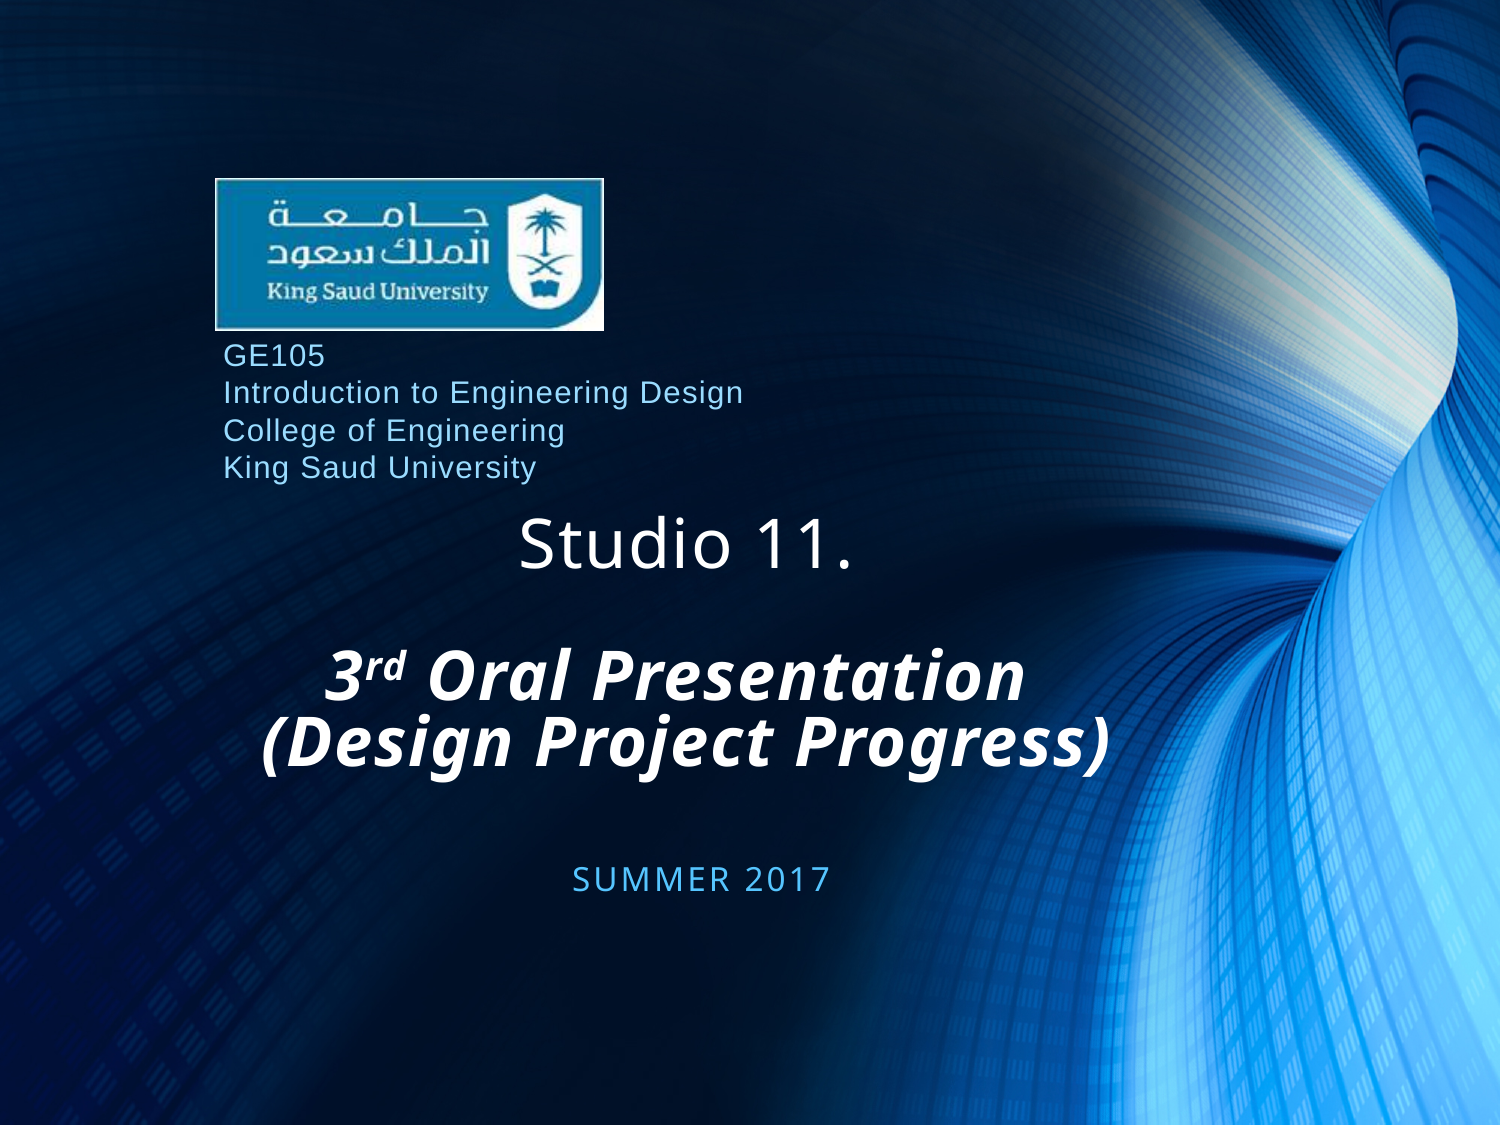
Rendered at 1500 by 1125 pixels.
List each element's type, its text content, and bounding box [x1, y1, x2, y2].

picture [0, 0, 1500, 1125]
title Studio 11. 3rd Oral Presentation (Design Project Progress) [165, 491, 1210, 787]
text_box GE105 Introduction to Engineering Design College of Engineering King Saud University [208, 327, 771, 527]
subtitle Summer 2017 [218, 854, 1184, 1071]
